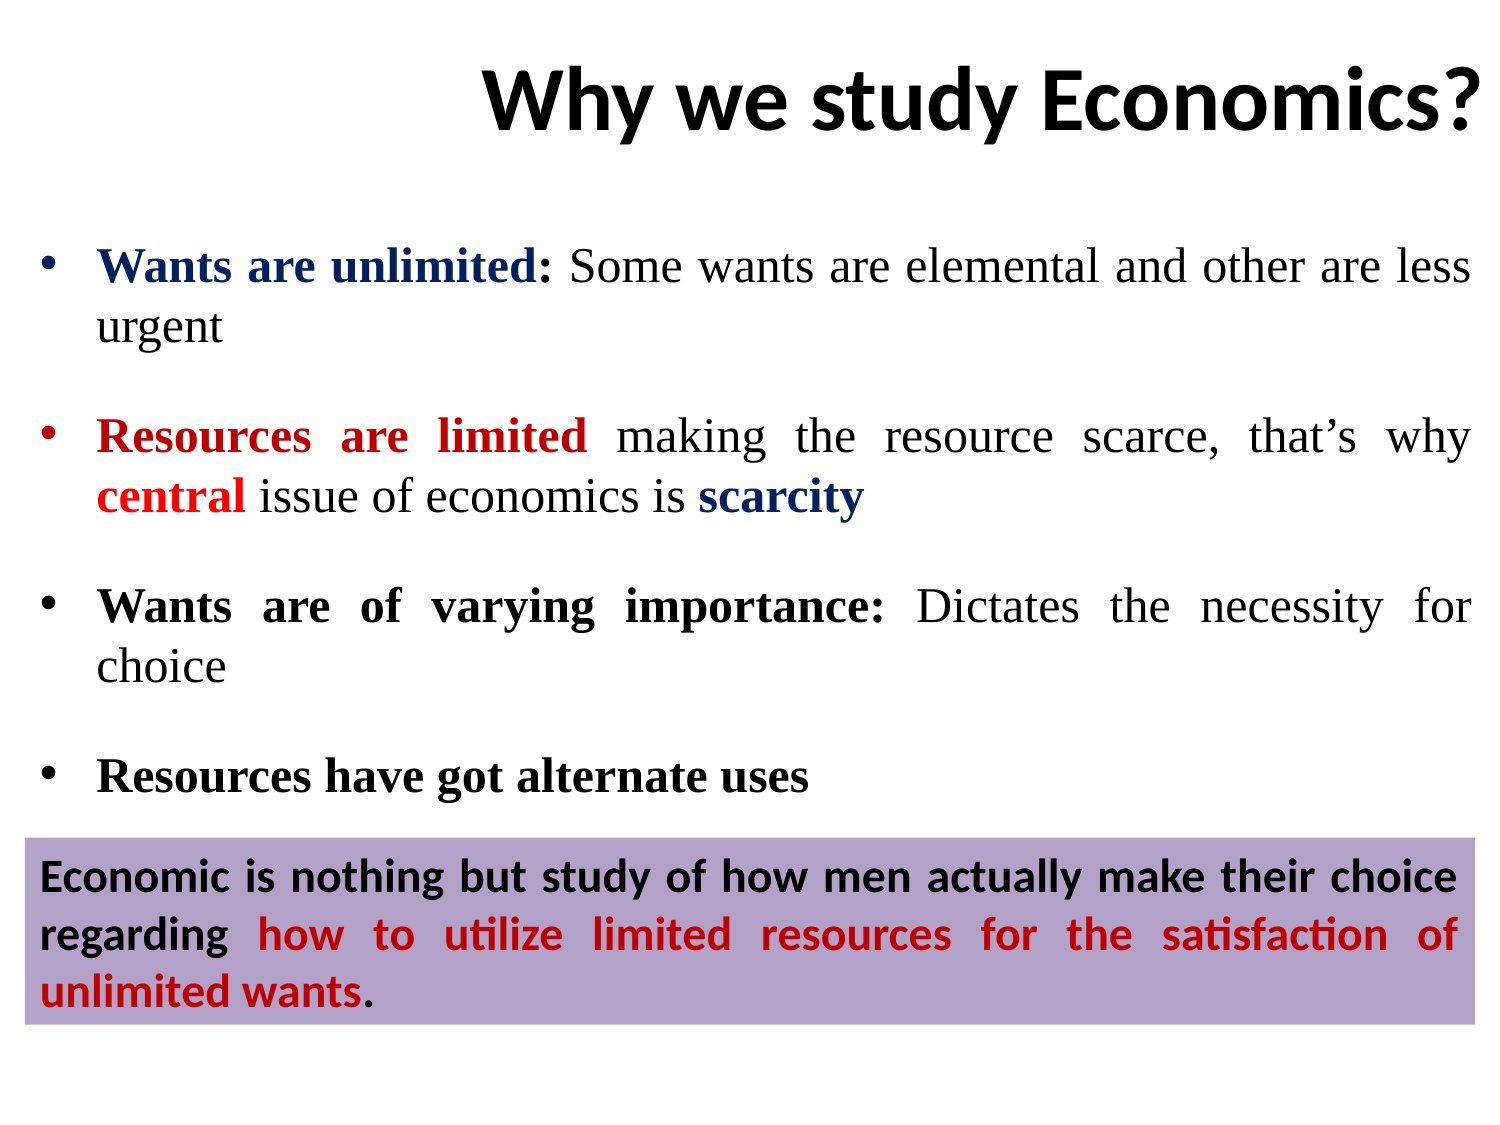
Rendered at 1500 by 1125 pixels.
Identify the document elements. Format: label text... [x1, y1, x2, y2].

text_box Economic is nothing but study of how men actually make their choice regarding how to utilize limited resources for the satisfaction of unlimited wants. [24, 837, 1475, 1025]
list Wants are unlimited: Some wants are elemental and other are less urgent Resources are limited making the resource scarce, that’s why central issue of economics is scarcity Wants are of varying importance: Dictates the necessity for choice Resources have got alternate uses [24, 224, 1488, 888]
title Why we study Economics? [150, 0, 1500, 188]
